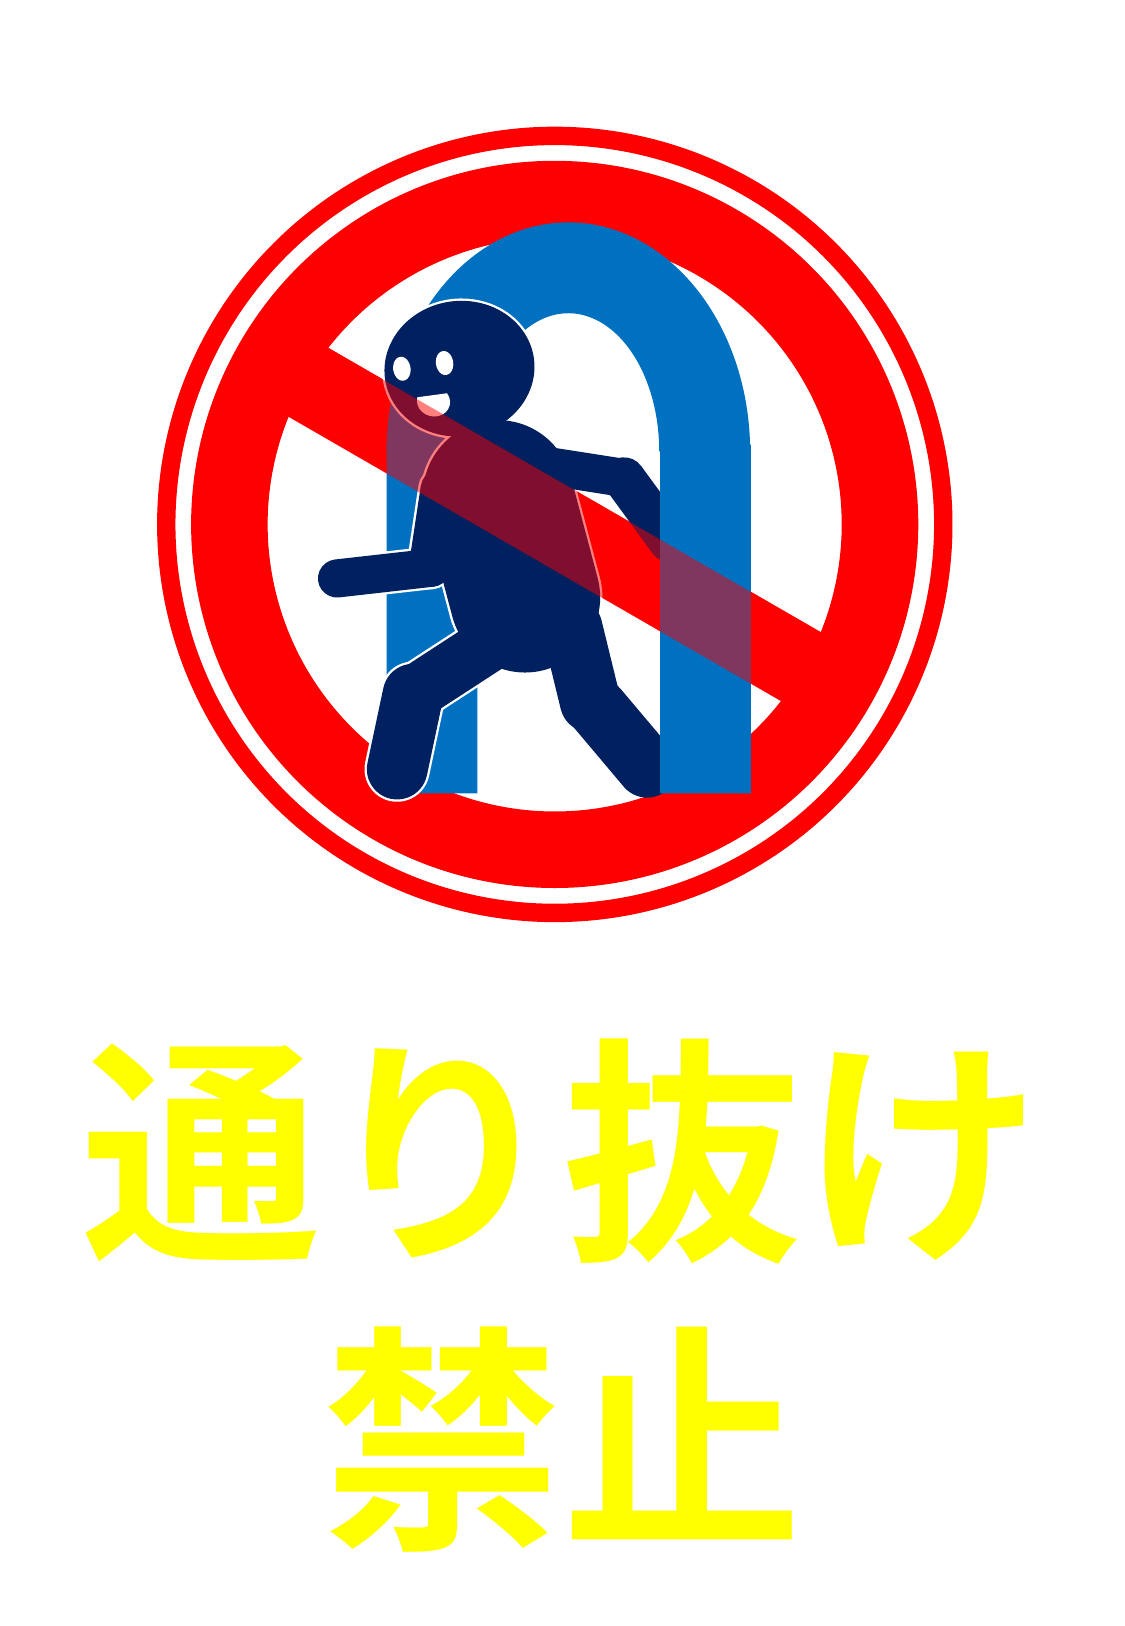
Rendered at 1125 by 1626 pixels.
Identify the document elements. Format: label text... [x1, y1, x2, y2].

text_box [156, 126, 953, 923]
text_box 通り抜け 禁止 [0, 995, 1125, 1586]
